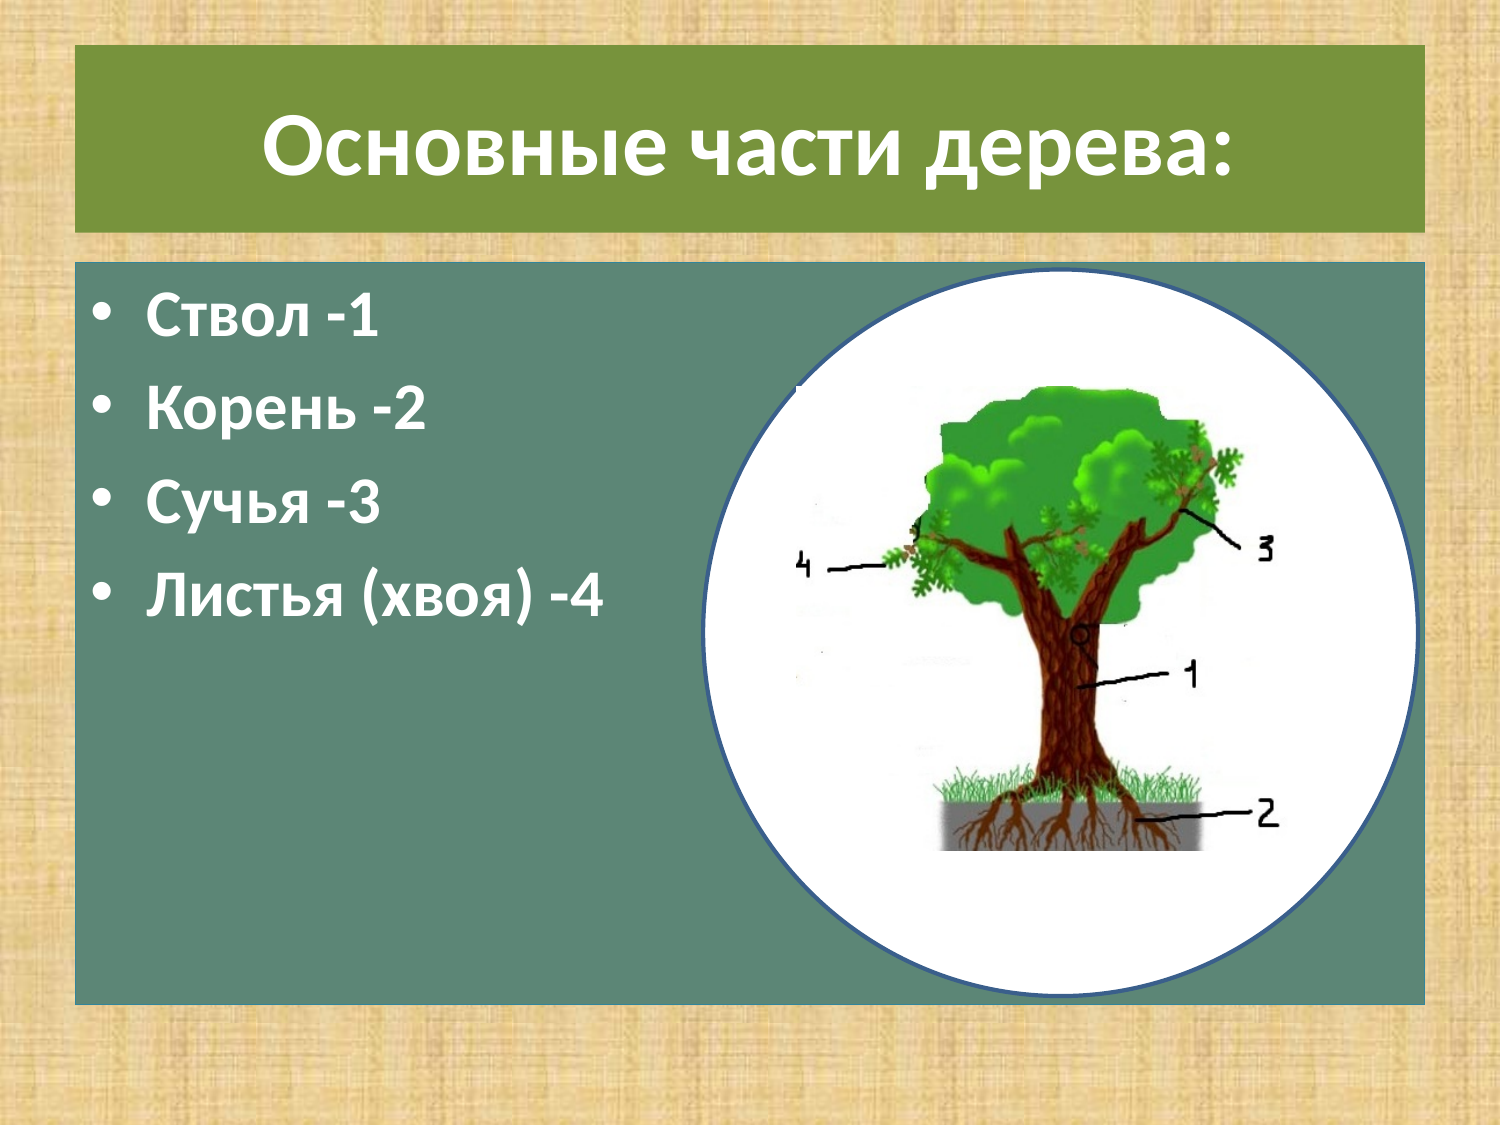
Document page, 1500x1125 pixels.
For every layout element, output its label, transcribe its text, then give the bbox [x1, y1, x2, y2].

title Основные части дерева: [75, 45, 1425, 233]
picture [0, 0, 1500, 1125]
list Ствол -1 Корень -2 Сучья -3 Листья (хвоя) -4 [75, 262, 1425, 1005]
text_box [701, 267, 1421, 999]
